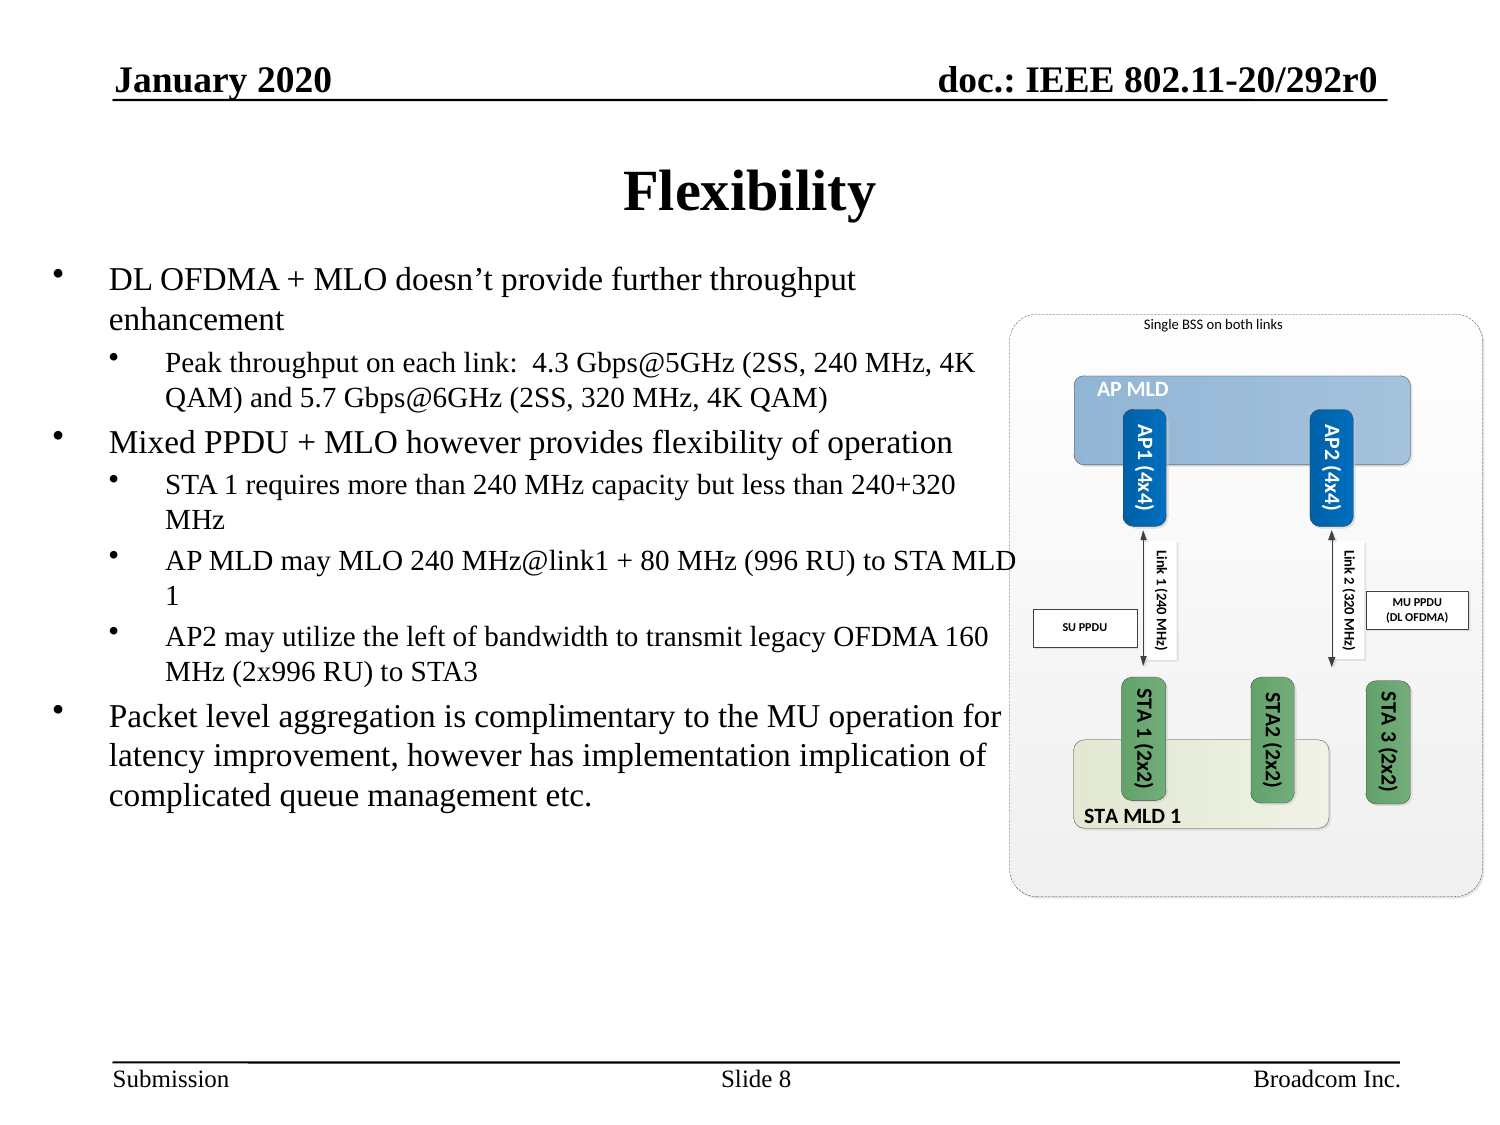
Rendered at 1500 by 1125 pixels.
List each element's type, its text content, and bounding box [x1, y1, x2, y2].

slide_number Slide 8 [712, 1061, 800, 1093]
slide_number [114, 54, 335, 101]
footer Broadcom Inc. [1250, 1061, 1402, 1093]
list DL OFDMA + MLO doesn’t provide further throughput enhancement Peak throughput on each link: 4.3 Gbps@5GHz (2SS, 240 MHz, 4K QAM) and 5.7 Gbps@6GHz (2SS, 320 MHz, 4K QAM) Mixed PPDU + MLO however provides flexibility of operation STA 1 requires more than 240 MHz capacity but less than 240+320 MHz AP MLD may MLO 240 MHz@link1 + 80 MHz (996 RU) to STA MLD 1 AP2 may utilize the left of bandwidth to transmit legacy OFDMA 160 MHz (2x996 RU) to STA3 Packet level aggregation is complimentary to the MU operation for latency improvement, however has implementation implication of complicated queue management etc. [37, 249, 1038, 1050]
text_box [1007, 312, 1486, 901]
title Flexibility [112, 99, 1388, 275]
